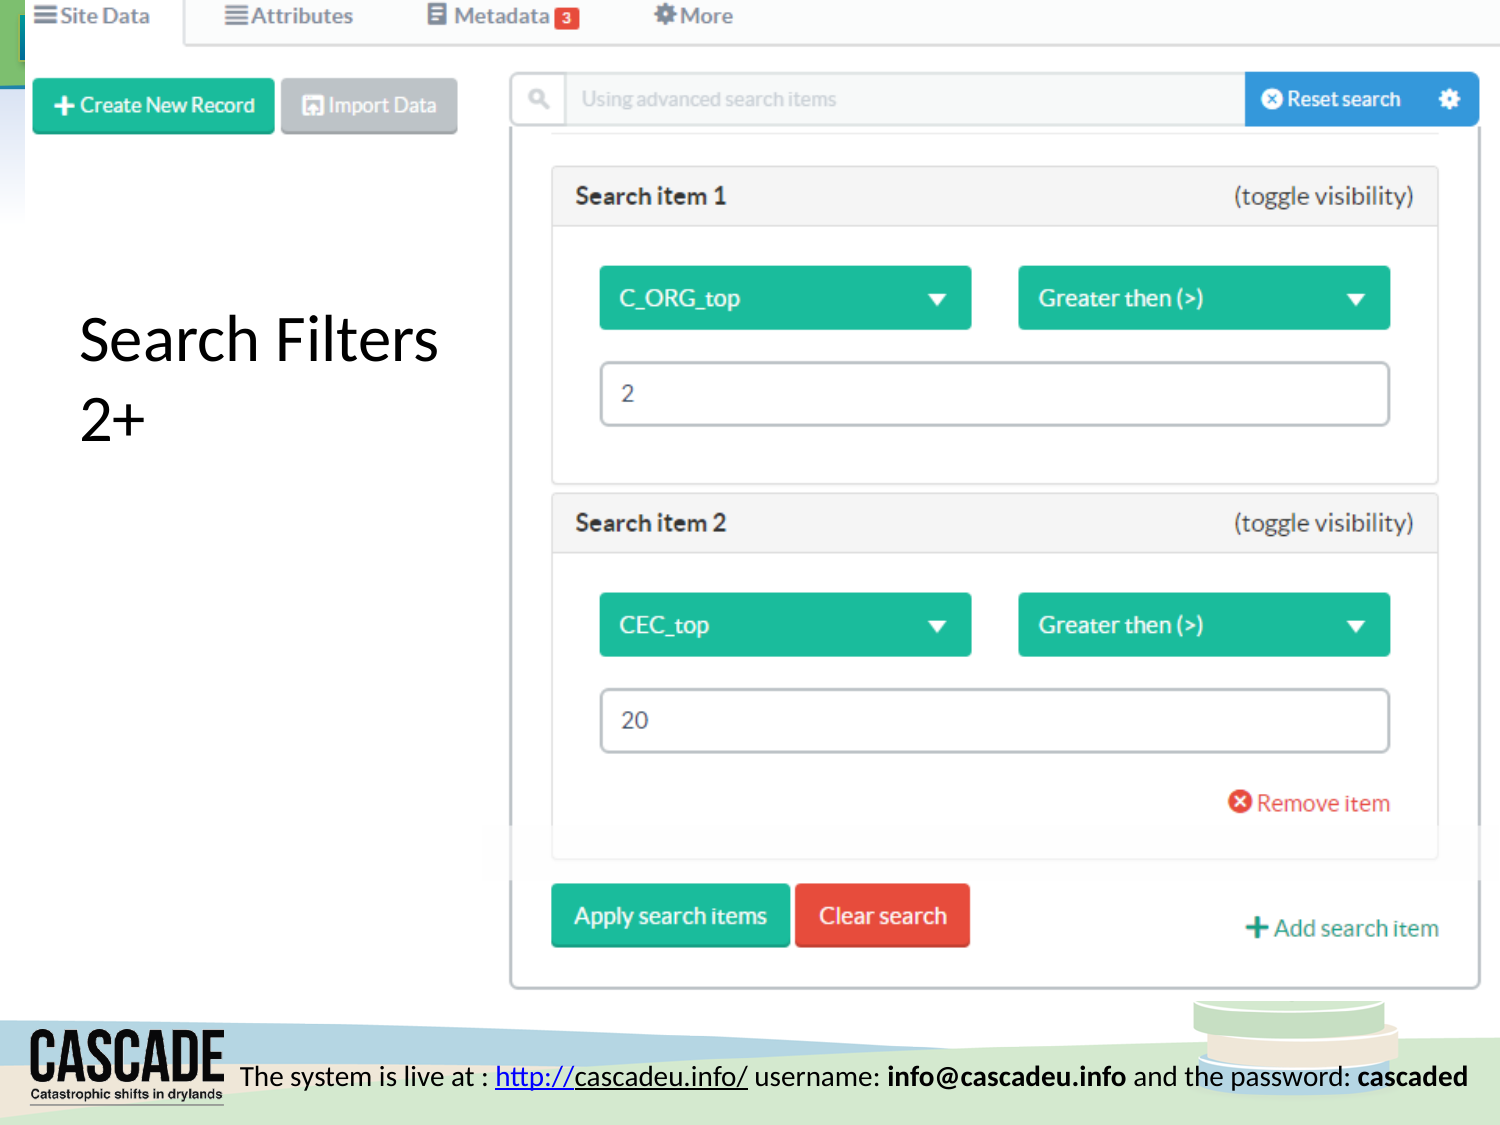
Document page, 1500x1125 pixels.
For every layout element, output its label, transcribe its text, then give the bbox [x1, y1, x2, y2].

picture [0, 0, 1500, 1001]
text_box The system is live at : http://cascadeu.info/ username: info@cascadeu.info and the password: cascaded [224, 1049, 1488, 1100]
picture [29, 1029, 224, 1106]
